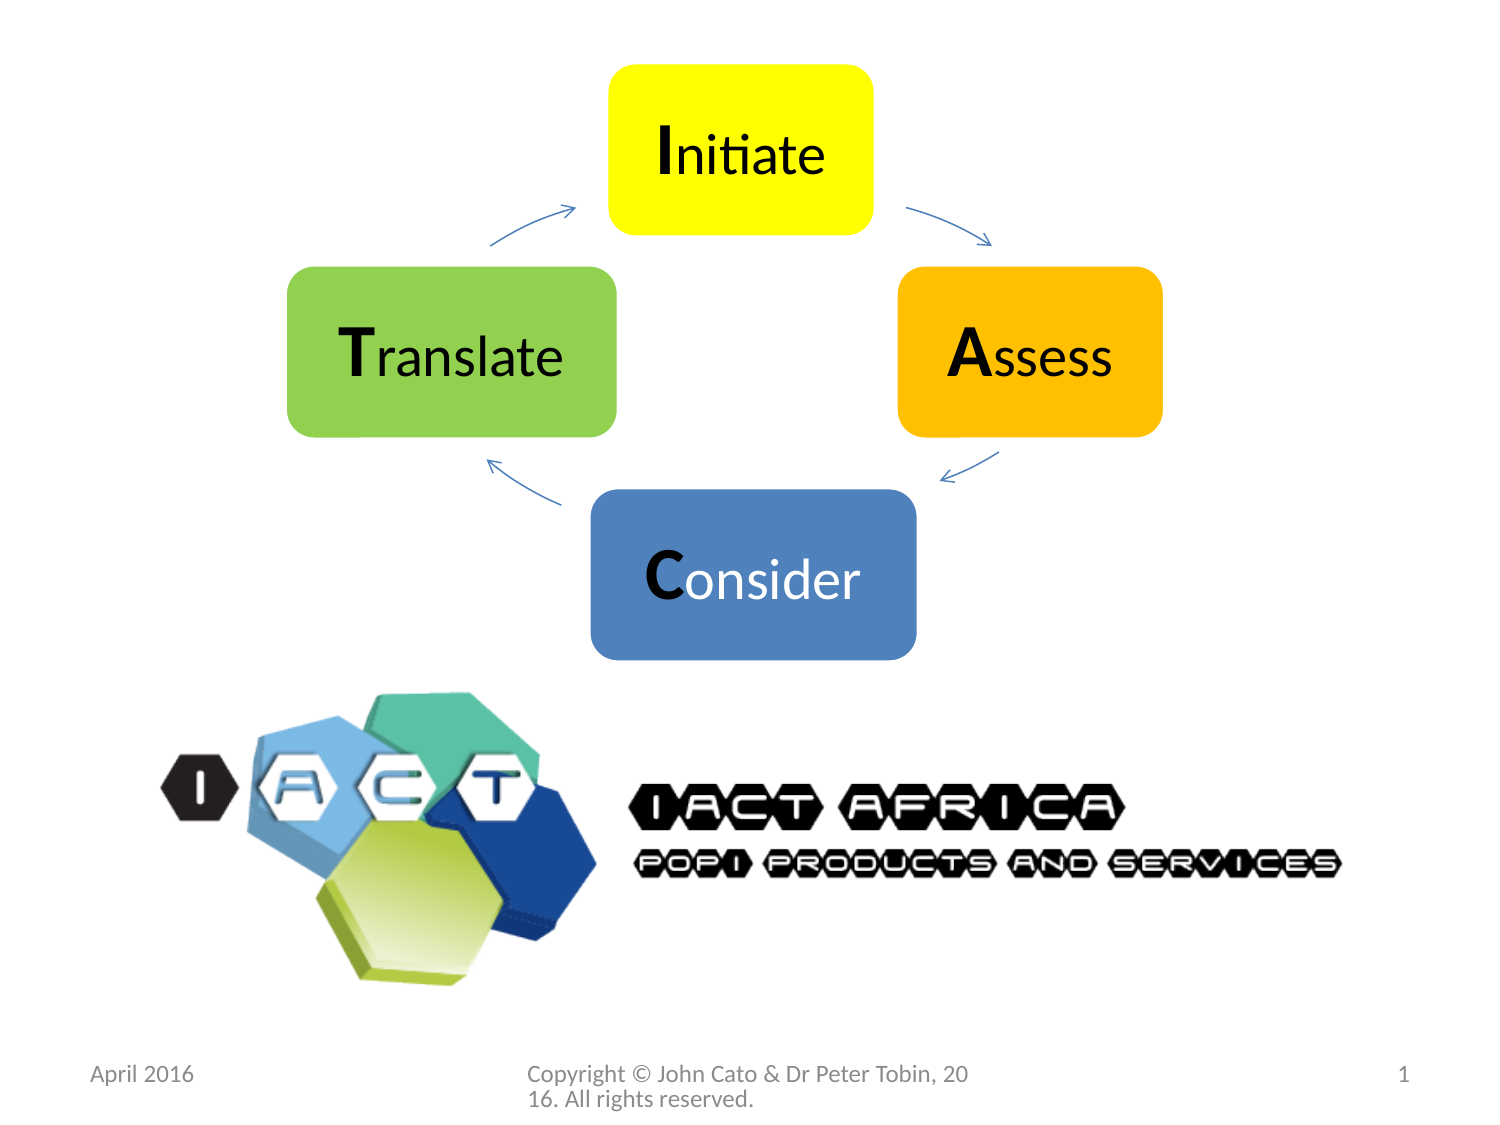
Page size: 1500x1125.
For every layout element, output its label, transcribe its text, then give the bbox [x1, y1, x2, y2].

footer Copyright © John Cato & Dr Peter Tobin, 2016. All rights reserved. [512, 1042, 988, 1103]
slide_number 1 [1074, 1042, 1425, 1103]
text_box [168, 0, 1282, 685]
picture [149, 687, 1376, 988]
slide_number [75, 1042, 425, 1103]
